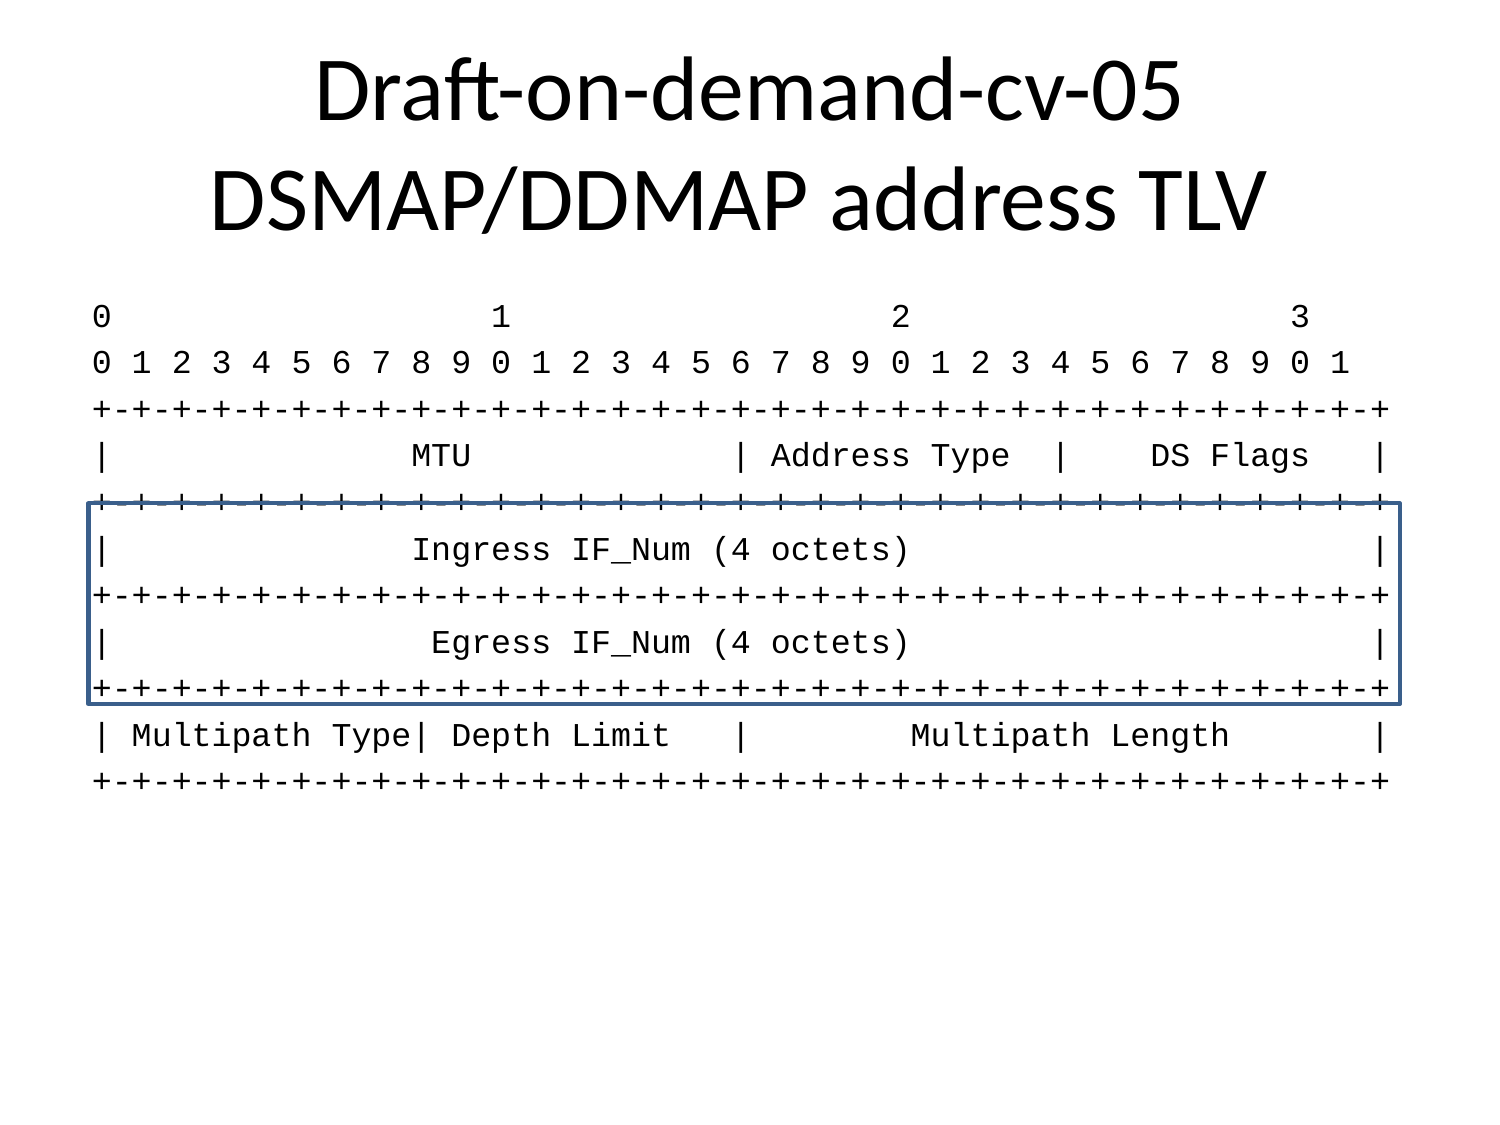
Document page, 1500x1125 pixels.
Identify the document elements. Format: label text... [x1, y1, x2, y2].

title Draft-on-demand-cv-05 DSMAP/DDMAP address TLV [74, 44, 1426, 233]
list 0 1 2 3 0 1 2 3 4 5 6 7 8 9 0 1 2 3 4 5 6 7 8 9 0 1 2 3 4 5 6 7 8 9 0 1 +-+-+-+-+-+-+-+-+-+-+-+-+-+-+-+-+-+-+-+-+-+-+-+-+-+-+-+-+-+-+-+-+ | MTU | Address Type | DS Flags | +-+-+-+-+-+-+-+-+-+-+-+-+-+-+-+-+-+-+-+-+-+-+-+-+-+-+-+-+-+-+-+-+ | Ingress IF_Num (4 octets) | +-+-+-+-+-+-+-+-+-+-+-+-+-+-+-+-+-+-+-+-+-+-+-+-+-+-+-+-+-+-+-+-+ | Egress IF_Num (4 octets) | +-+-+-+-+-+-+-+-+-+-+-+-+-+-+-+-+-+-+-+-+-+-+-+-+-+-+-+-+-+-+-+-+ | Multipath Type| Depth Limit | Multipath Length | +-+-+-+-+-+-+-+-+-+-+-+-+-+-+-+-+-+-+-+-+-+-+-+-+-+-+-+-+-+-+-+-+ [76, 285, 1430, 854]
text_box [86, 501, 1402, 706]
